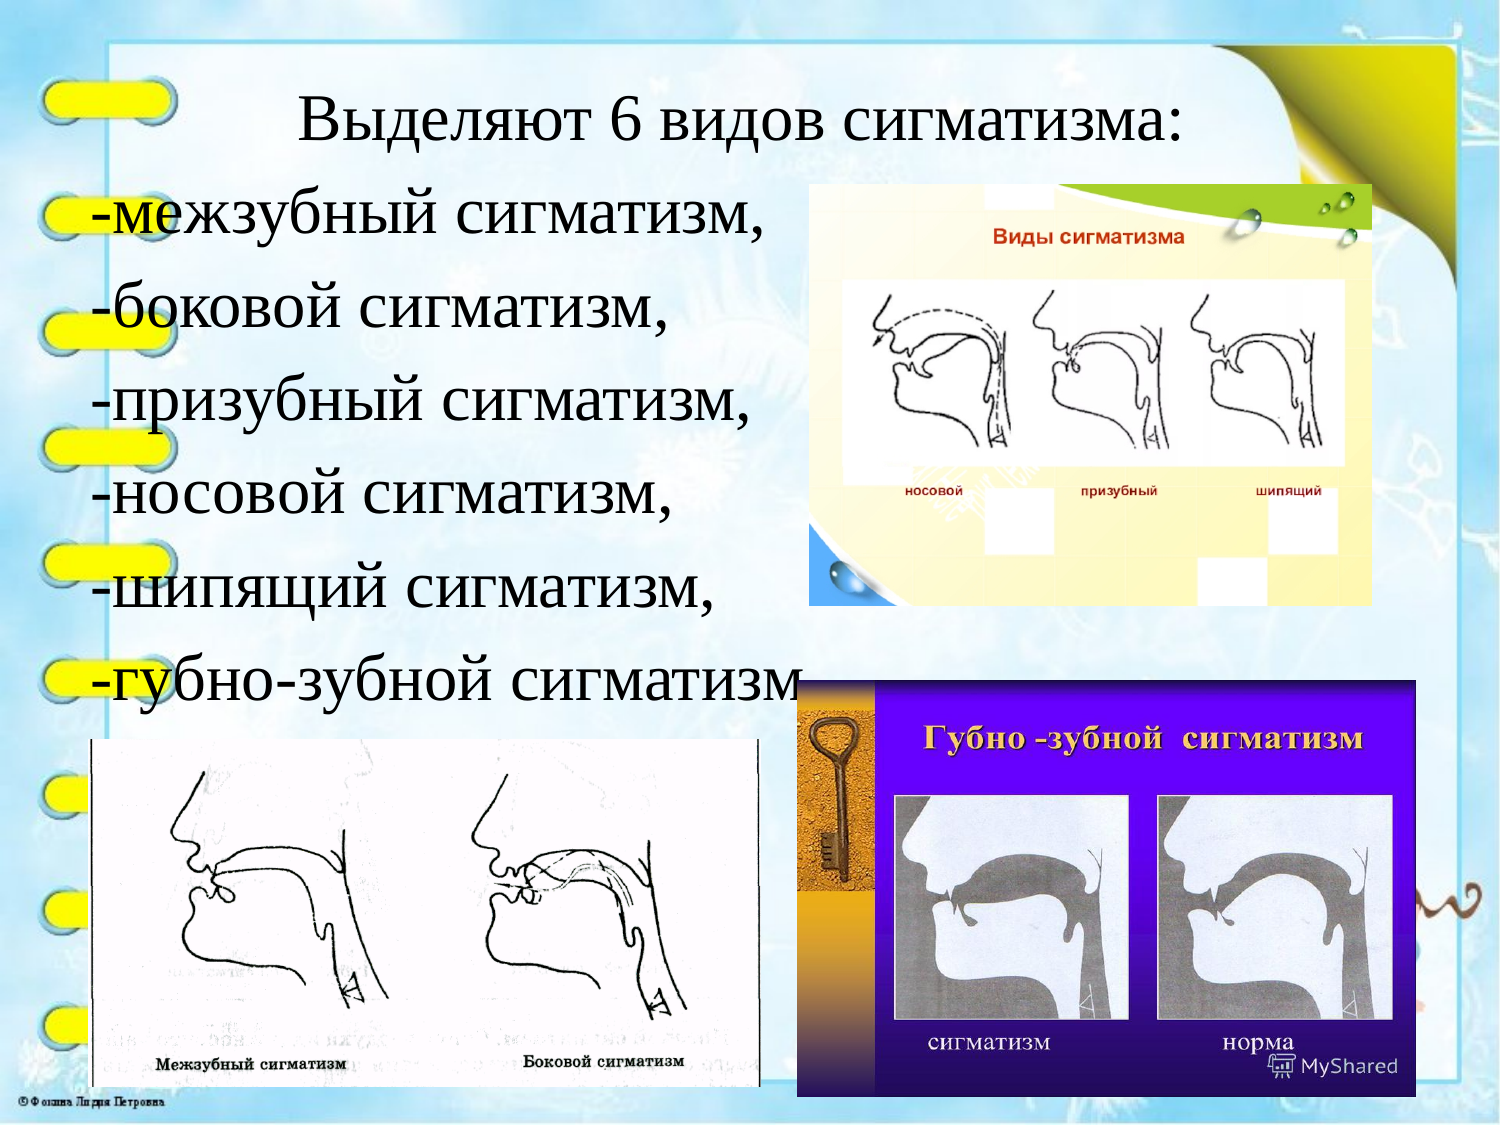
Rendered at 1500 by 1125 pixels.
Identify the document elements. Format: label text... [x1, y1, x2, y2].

picture [0, 0, 1500, 1125]
list Выделяют 6 видов сигматизма: -межзубный сигматизм, -боковой сигматизм, -призубный сигматизм, -носовой сигматизм, -шипящий cигматизм, -губно-зубной сигматизм. [75, 66, 1425, 1005]
